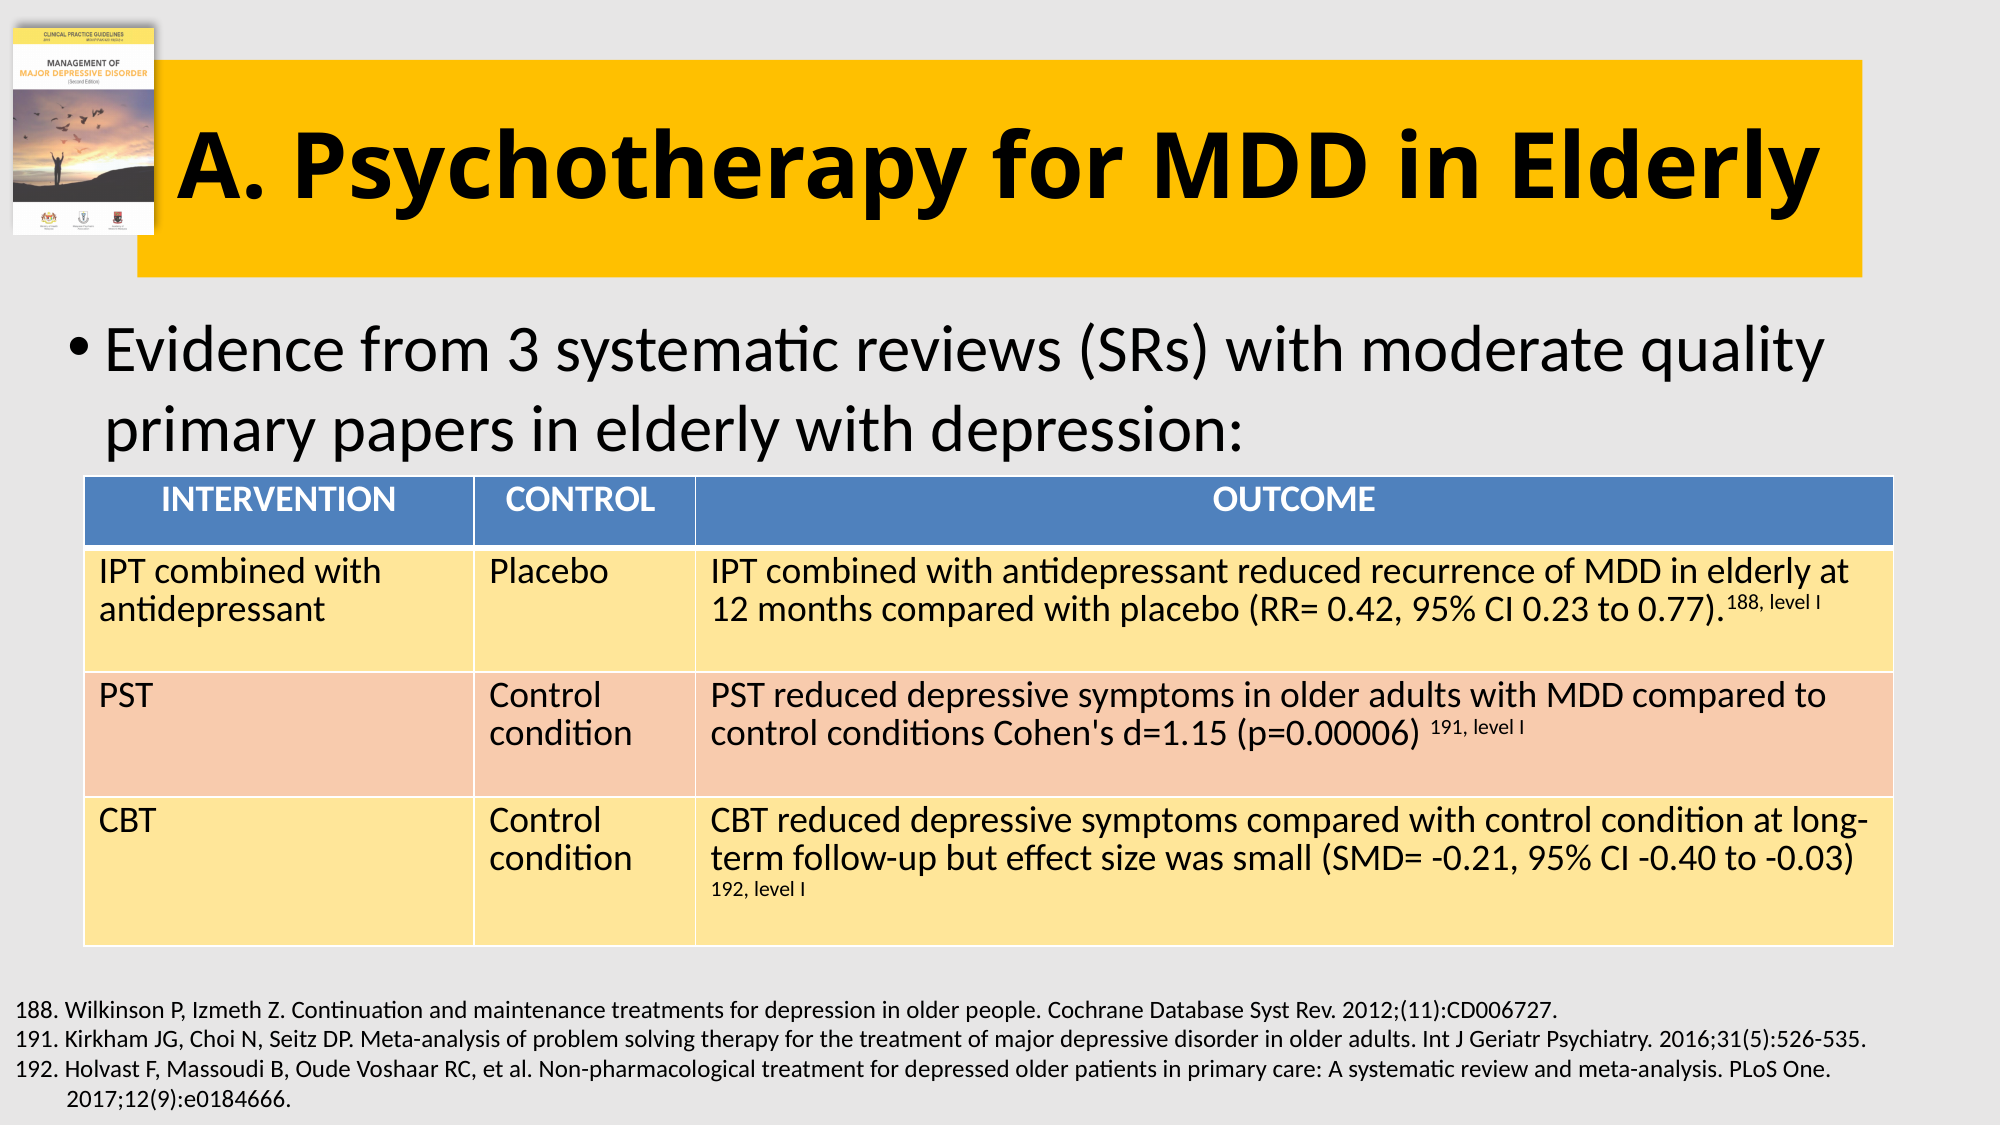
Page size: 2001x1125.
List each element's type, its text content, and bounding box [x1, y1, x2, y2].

table_cell IPT combined with antidepressant [85, 551, 473, 671]
text_box 188. Wilkinson P, Izmeth Z. Continuation and maintenance treatments for depression in older people. Cochrane Database Syst Rev. 2012;(11):CD006727. 191. Kirkham JG, Choi N, Seitz DP. Meta-analysis of problem solving therapy for the treatment of major depressive disorder in older adults. Int J Geriatr Psychiatry. 2016;31(5):526-535. 192. Holvast F, Massoudi B, Oude Voshaar RC, et al. Non-pharmacological treatment for depressed older patients in primary care: A systematic review and meta-analysis. PLoS One. 2017;12(9):e0184666. [0, 985, 2000, 1121]
table_cell Control condition [475, 798, 695, 945]
picture [13, 28, 154, 235]
table_header CONTROL [475, 477, 695, 545]
title A. Psychotherapy for MDD in Elderly [137, 59, 1863, 278]
table_cell IPT combined with antidepressant reduced recurrence of MDD in elderly at 12 months compared with placebo (RR= 0.42, 95% CI 0.23 to 0.77).188, level I [696, 551, 1893, 671]
table_cell CBT reduced depressive symptoms compared with control condition at long-term follow-up but effect size was small (SMD= -0.21, 95% CI -0.40 to -0.03) 192, level I [696, 798, 1893, 945]
table_cell Control condition [475, 673, 695, 796]
table_header OUTCOME [696, 477, 1893, 545]
table_cell PST reduced depressive symptoms in older adults with MDD compared to control conditions Cohen's d=1.15 (p=0.00006) 191, level I [696, 673, 1893, 796]
table_cell Placebo [475, 551, 695, 671]
table_cell PST [85, 673, 473, 796]
list Evidence from 3 systematic reviews (SRs) with moderate quality primary papers in elderly with depression: [52, 297, 1965, 985]
table_cell CBT [85, 798, 473, 945]
table_header INTERVENTION [85, 477, 473, 545]
